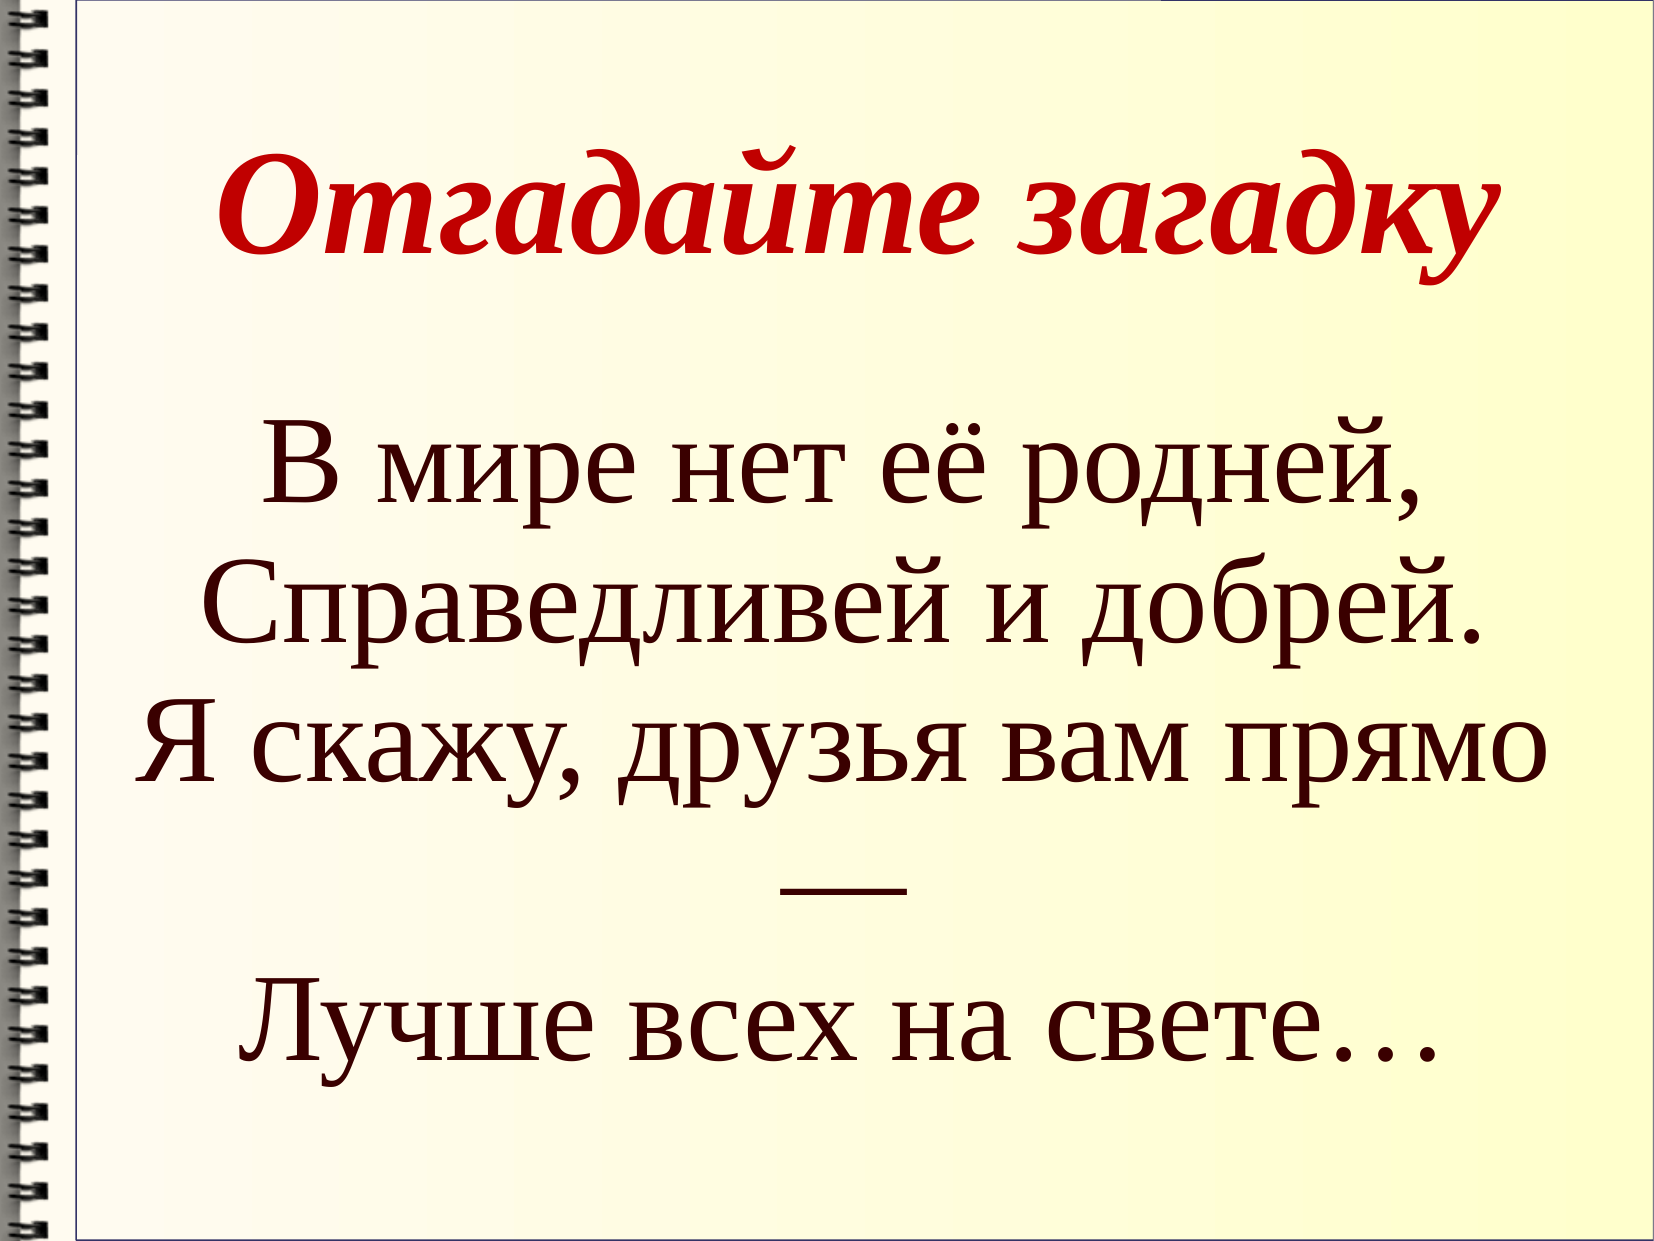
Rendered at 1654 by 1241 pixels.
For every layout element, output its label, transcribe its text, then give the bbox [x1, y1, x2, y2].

title Отгадайте загадку [121, 102, 1595, 302]
text_box В мире нет её родней, Справедливей и добрей. Я скажу, друзья вам прямо — Лучше всех на свете… [92, 383, 1595, 1096]
picture [0, 0, 75, 1241]
